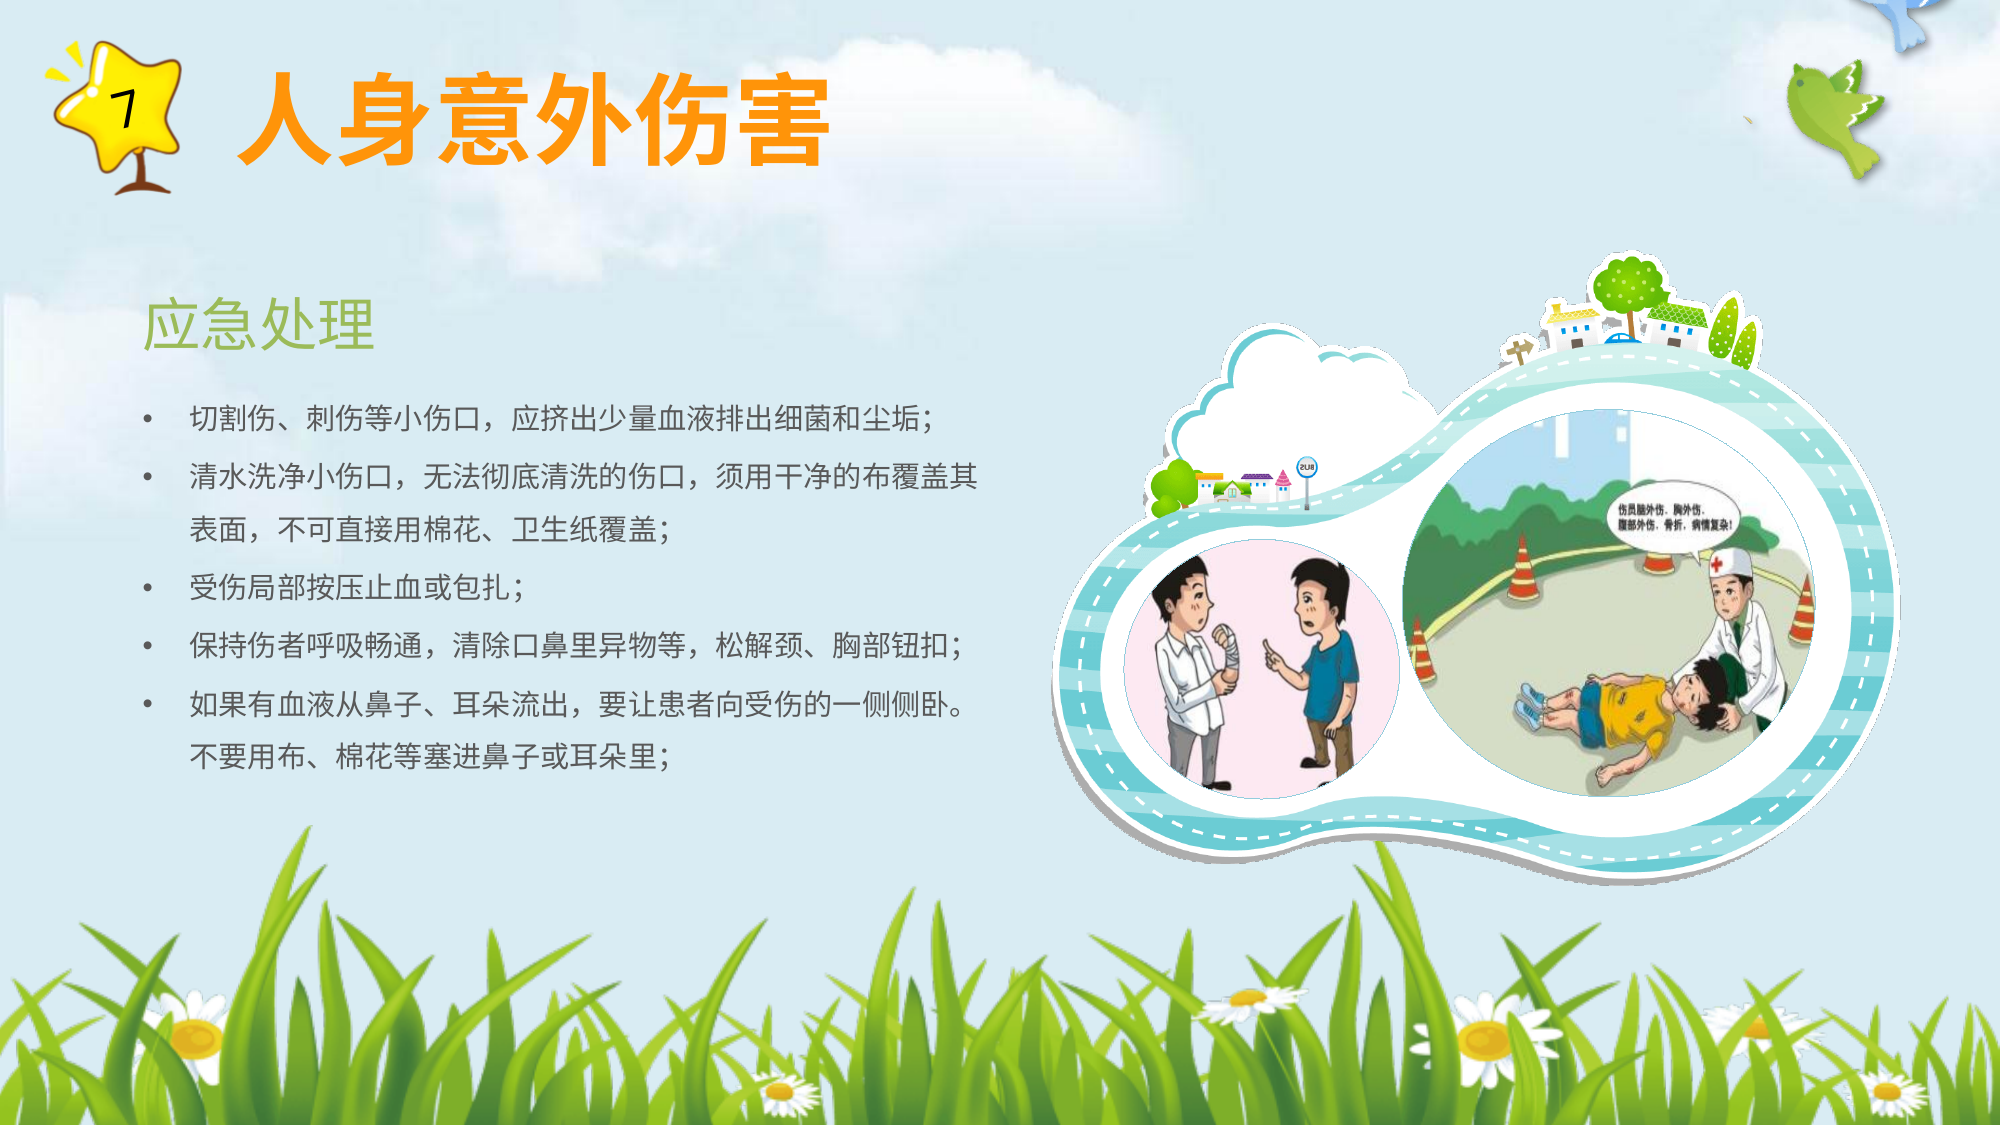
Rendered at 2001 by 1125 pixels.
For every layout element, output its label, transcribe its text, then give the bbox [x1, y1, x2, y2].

text_box 应急处理 [127, 280, 963, 366]
picture [0, 0, 2001, 1125]
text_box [1051, 249, 1901, 886]
text_box 切割伤、刺伤等小伤口，应挤出少量血液排出细菌和尘垢； 清水洗净小伤口，无法彻底清洗的伤口，须用干净的布覆盖其表面，不可直接用棉花、卫生纸覆盖； 受伤局部按压止血或包扎； 保持伤者呼吸畅通，清除口鼻里异物等，松解颈、胸部钮扣； 如果有血液从鼻子、耳朵流出，要让患者向受伤的一侧侧卧。不要用布、棉花等塞进鼻子或耳朵里； [127, 375, 1000, 839]
